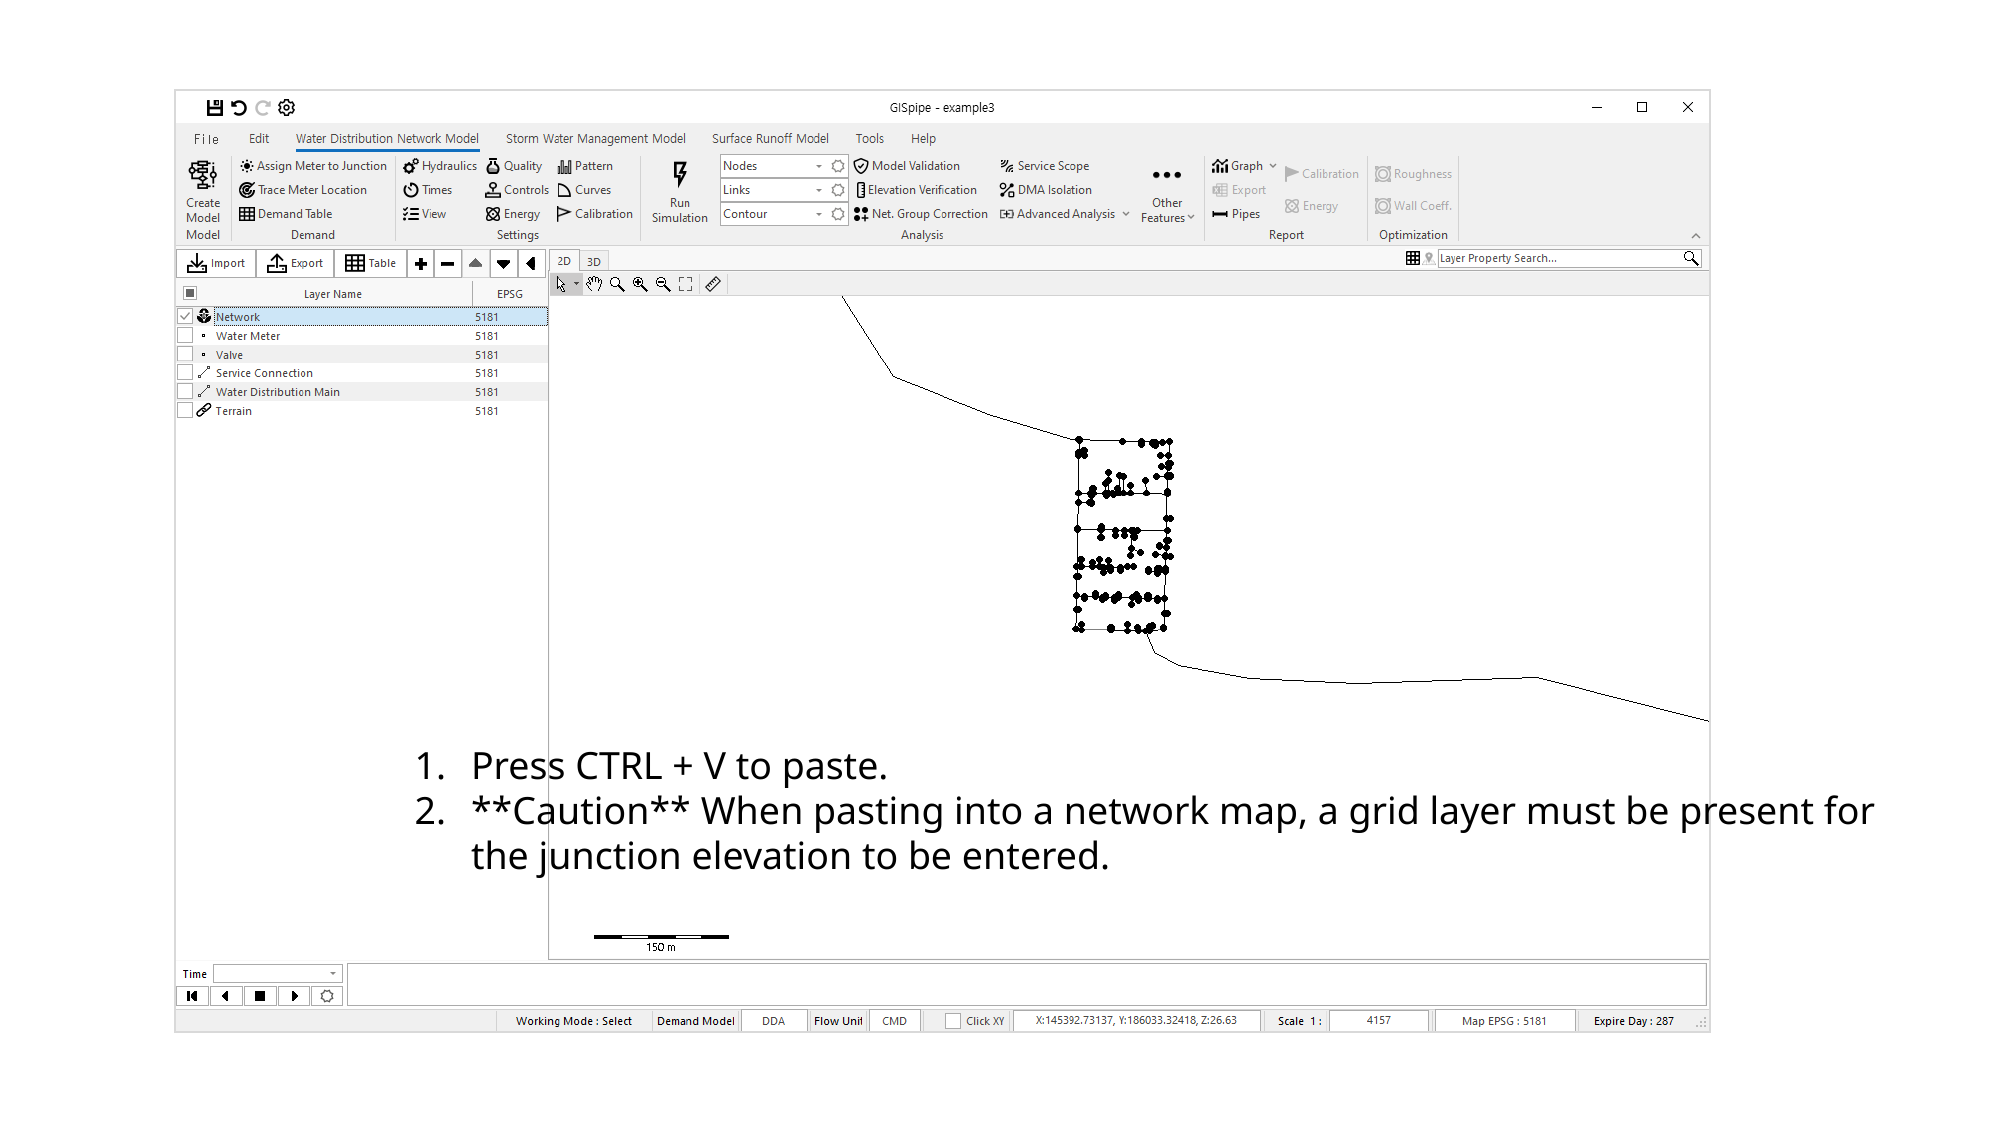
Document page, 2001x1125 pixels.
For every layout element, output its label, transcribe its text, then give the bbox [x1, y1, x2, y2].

picture [174, 92, 1711, 1033]
text_box Press CTRL + V to paste. **Caution** When pasting into a network map, a grid layer must be present for the junction elevation to be entered. [1711, 734, 1933, 884]
